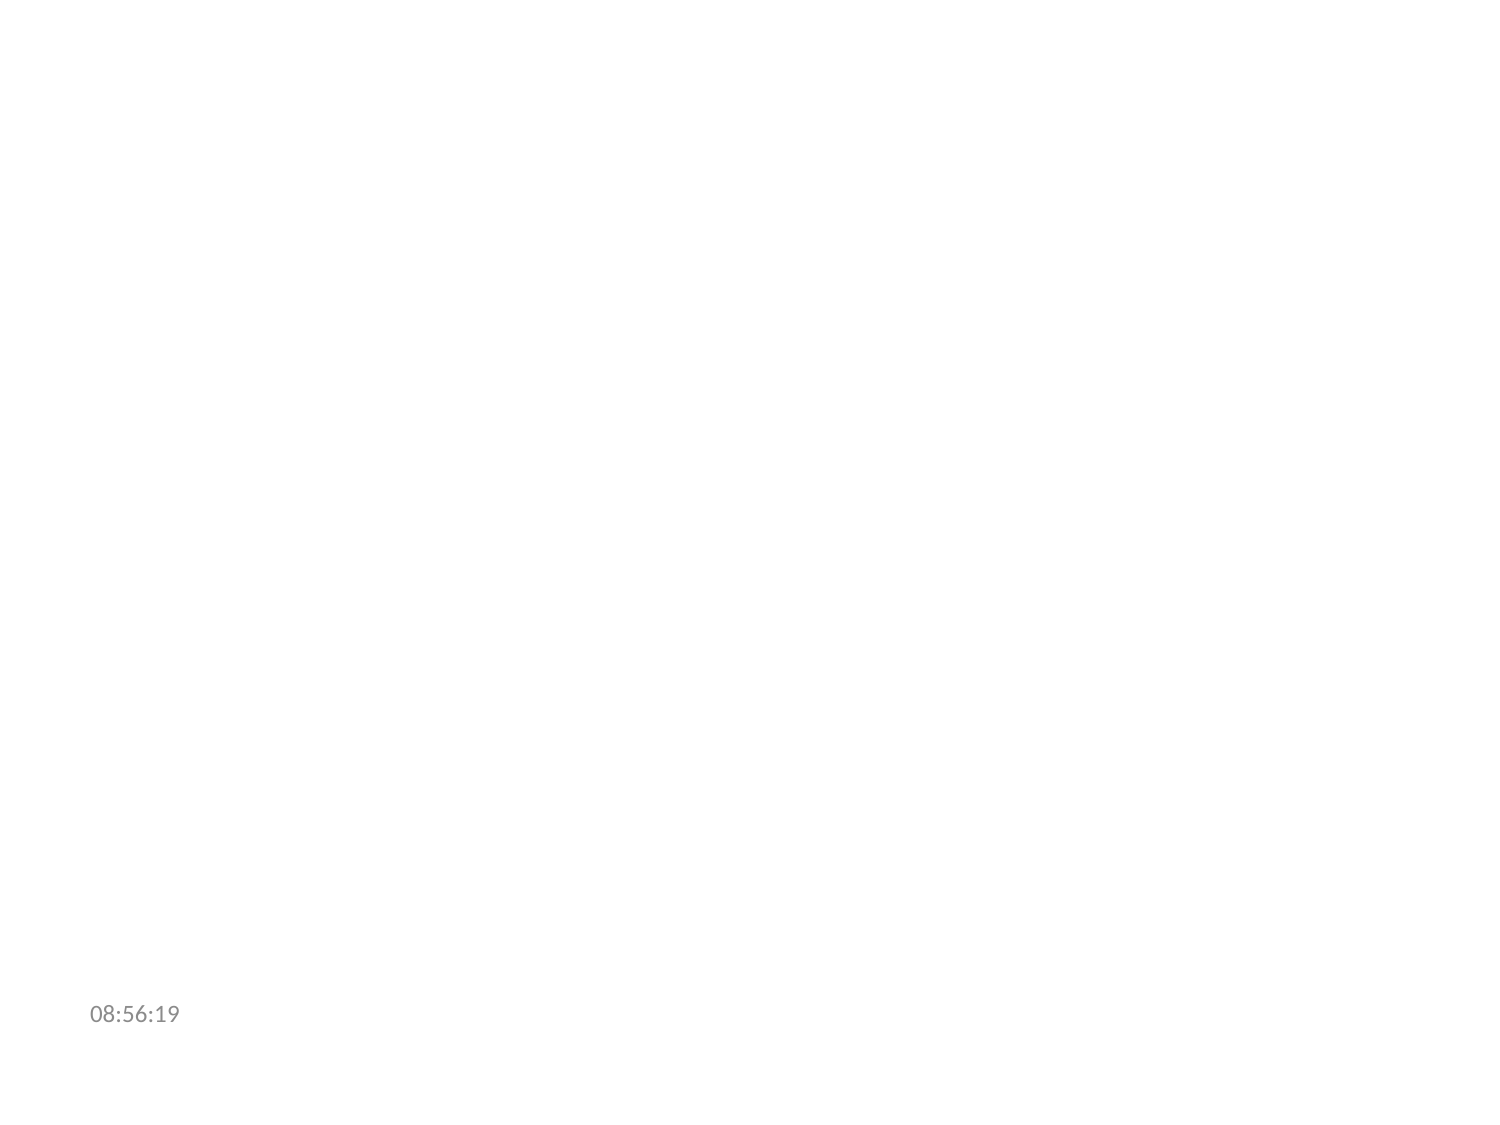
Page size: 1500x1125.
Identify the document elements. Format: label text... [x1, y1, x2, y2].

text_box 15:35:09 [75, 982, 425, 1043]
